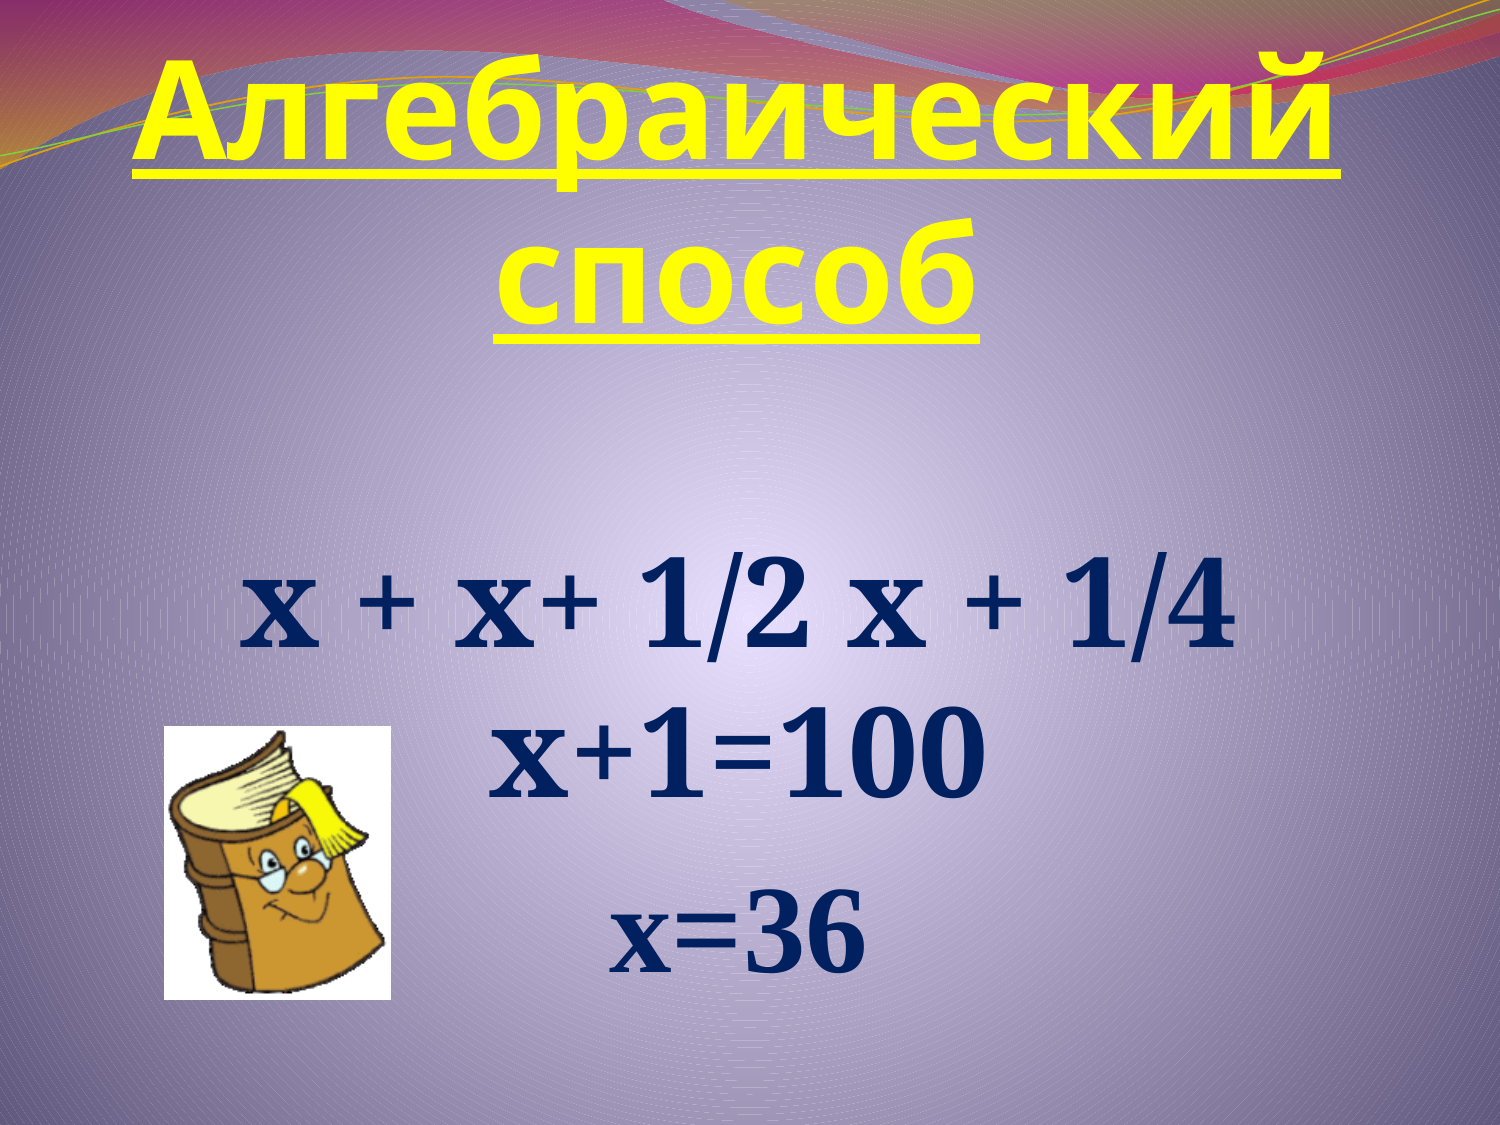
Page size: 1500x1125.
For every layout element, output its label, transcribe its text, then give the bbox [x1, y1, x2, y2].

picture [163, 726, 391, 1001]
title Алгебраический способ [35, 58, 1442, 339]
table_cell - [156, 727, 397, 1013]
subtitle х + х+ 1/2 х + 1/4 х+1=100 х=36 [35, 339, 1454, 1090]
